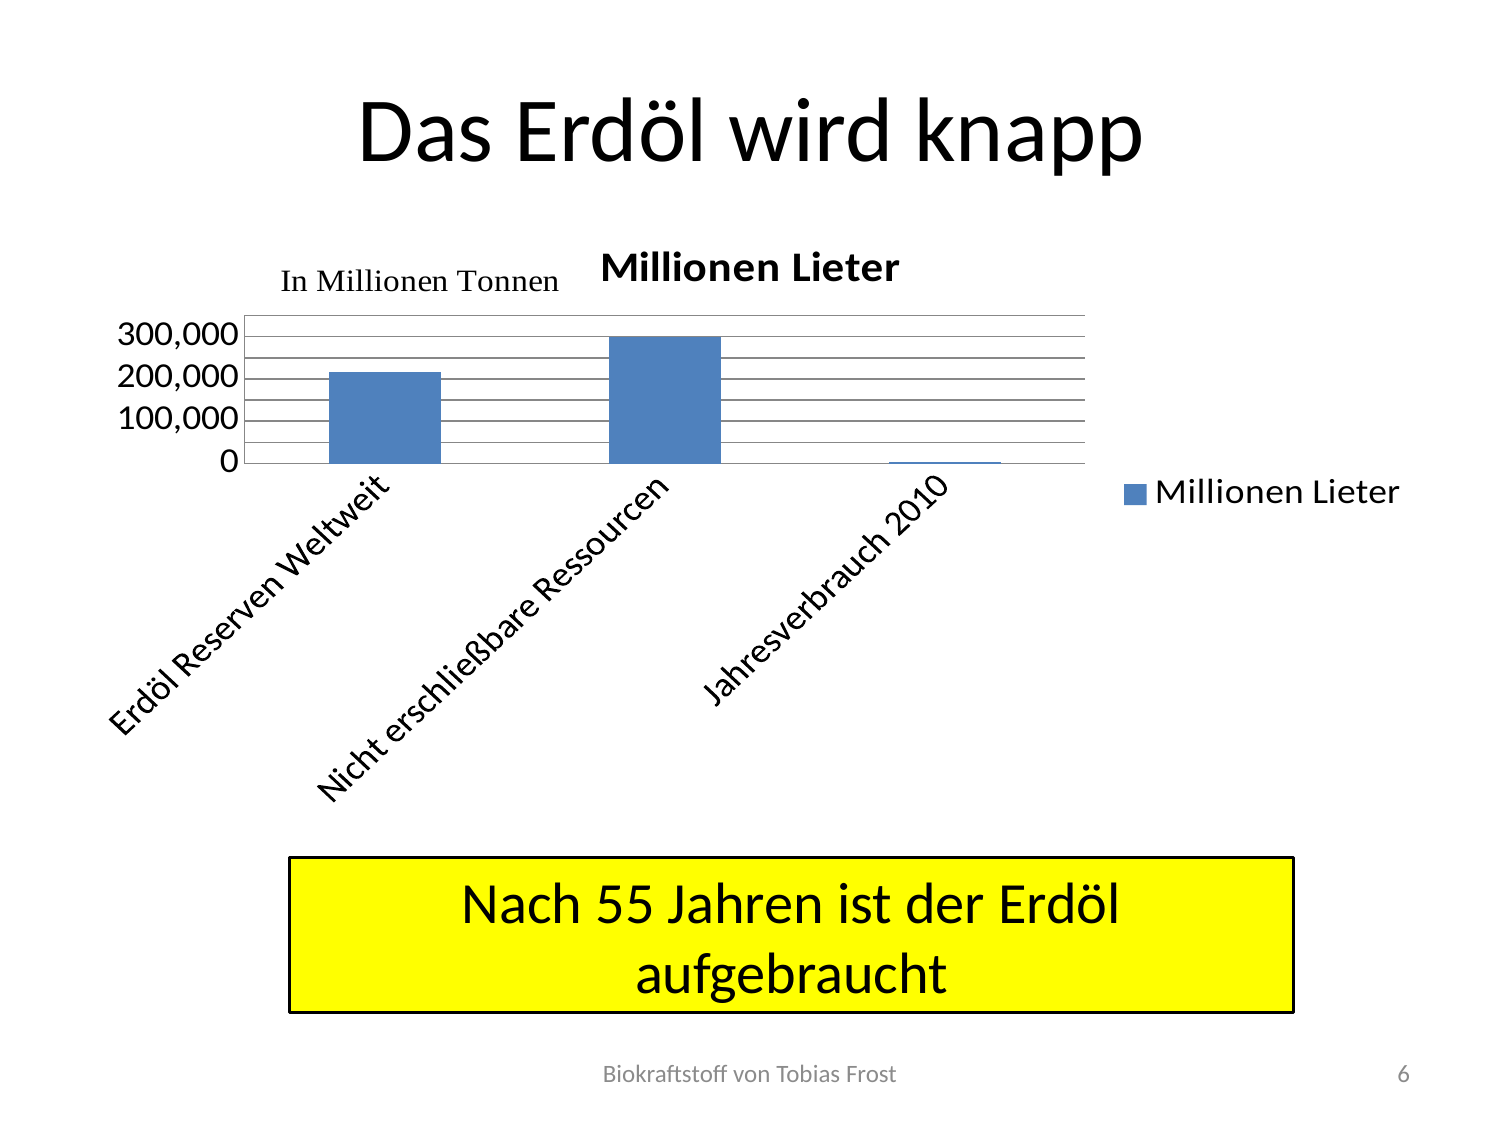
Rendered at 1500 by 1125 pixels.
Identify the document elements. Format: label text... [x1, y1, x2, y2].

chart [74, 218, 1426, 811]
title Das Erdöl wird knapp [76, 30, 1427, 219]
slide_number 6 [1074, 1042, 1425, 1103]
text_box Nach 55 Jahren ist der Erdöl aufgebraucht [289, 857, 1294, 1013]
footer Biokraftstoff von Tobias Frost [512, 1042, 988, 1103]
